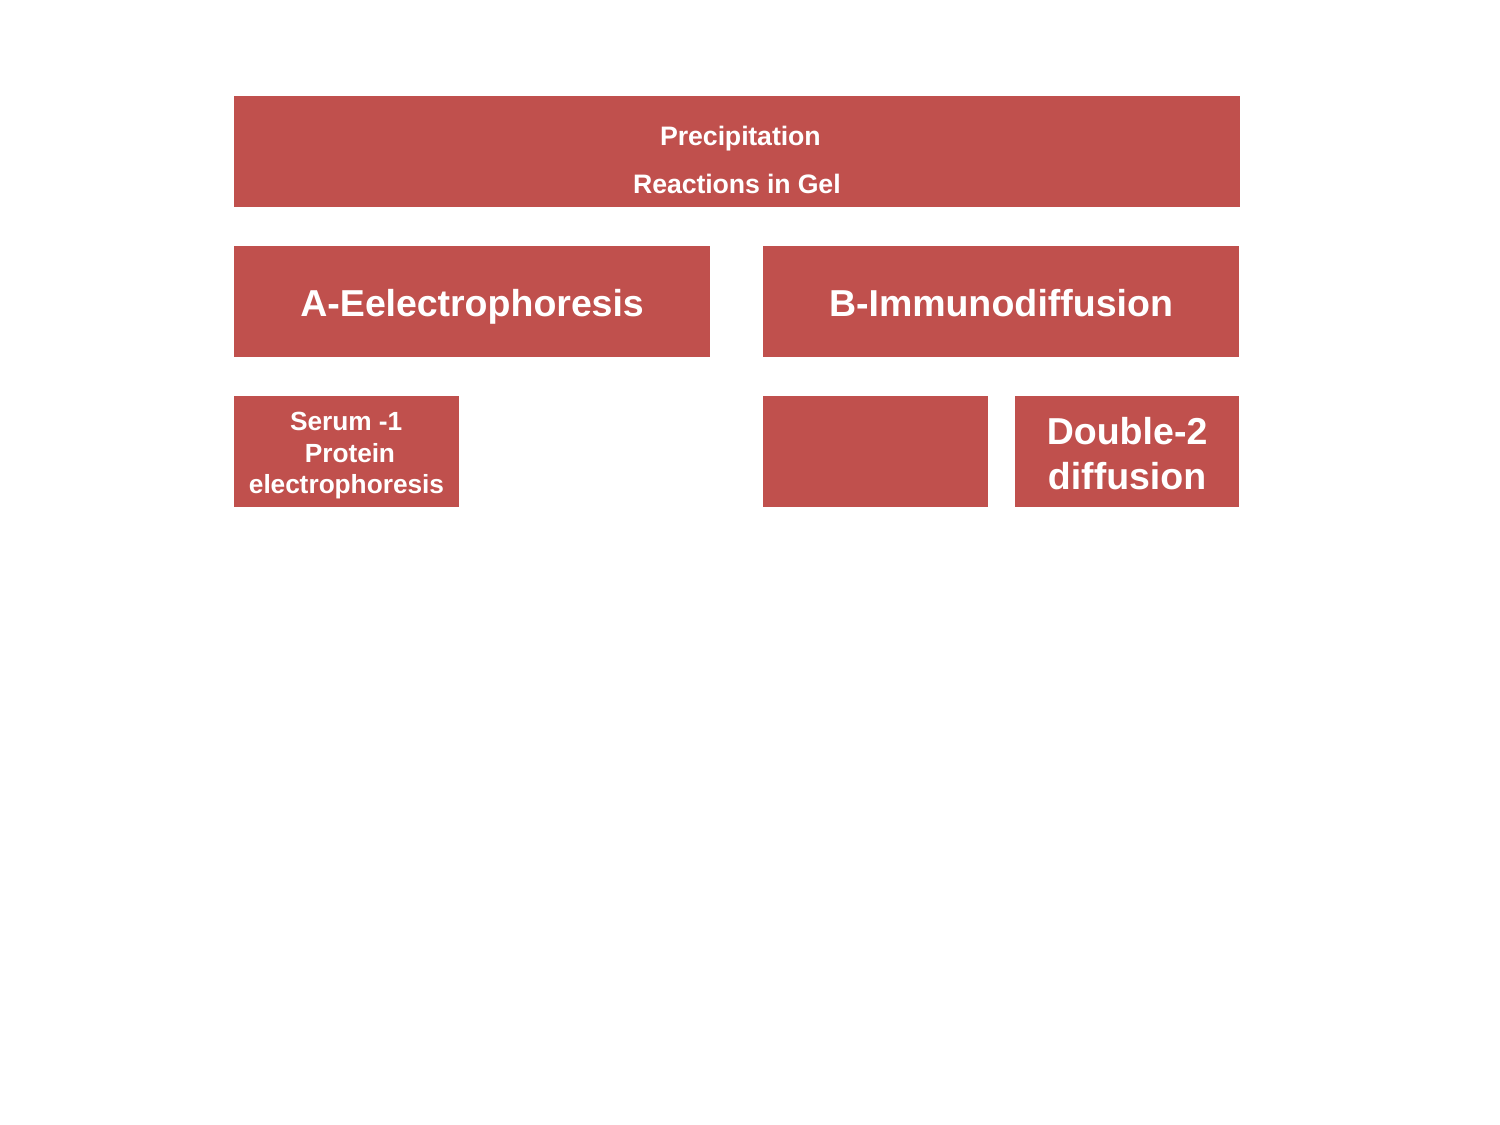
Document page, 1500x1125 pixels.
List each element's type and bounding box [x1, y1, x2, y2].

text_box [105, 93, 1369, 960]
